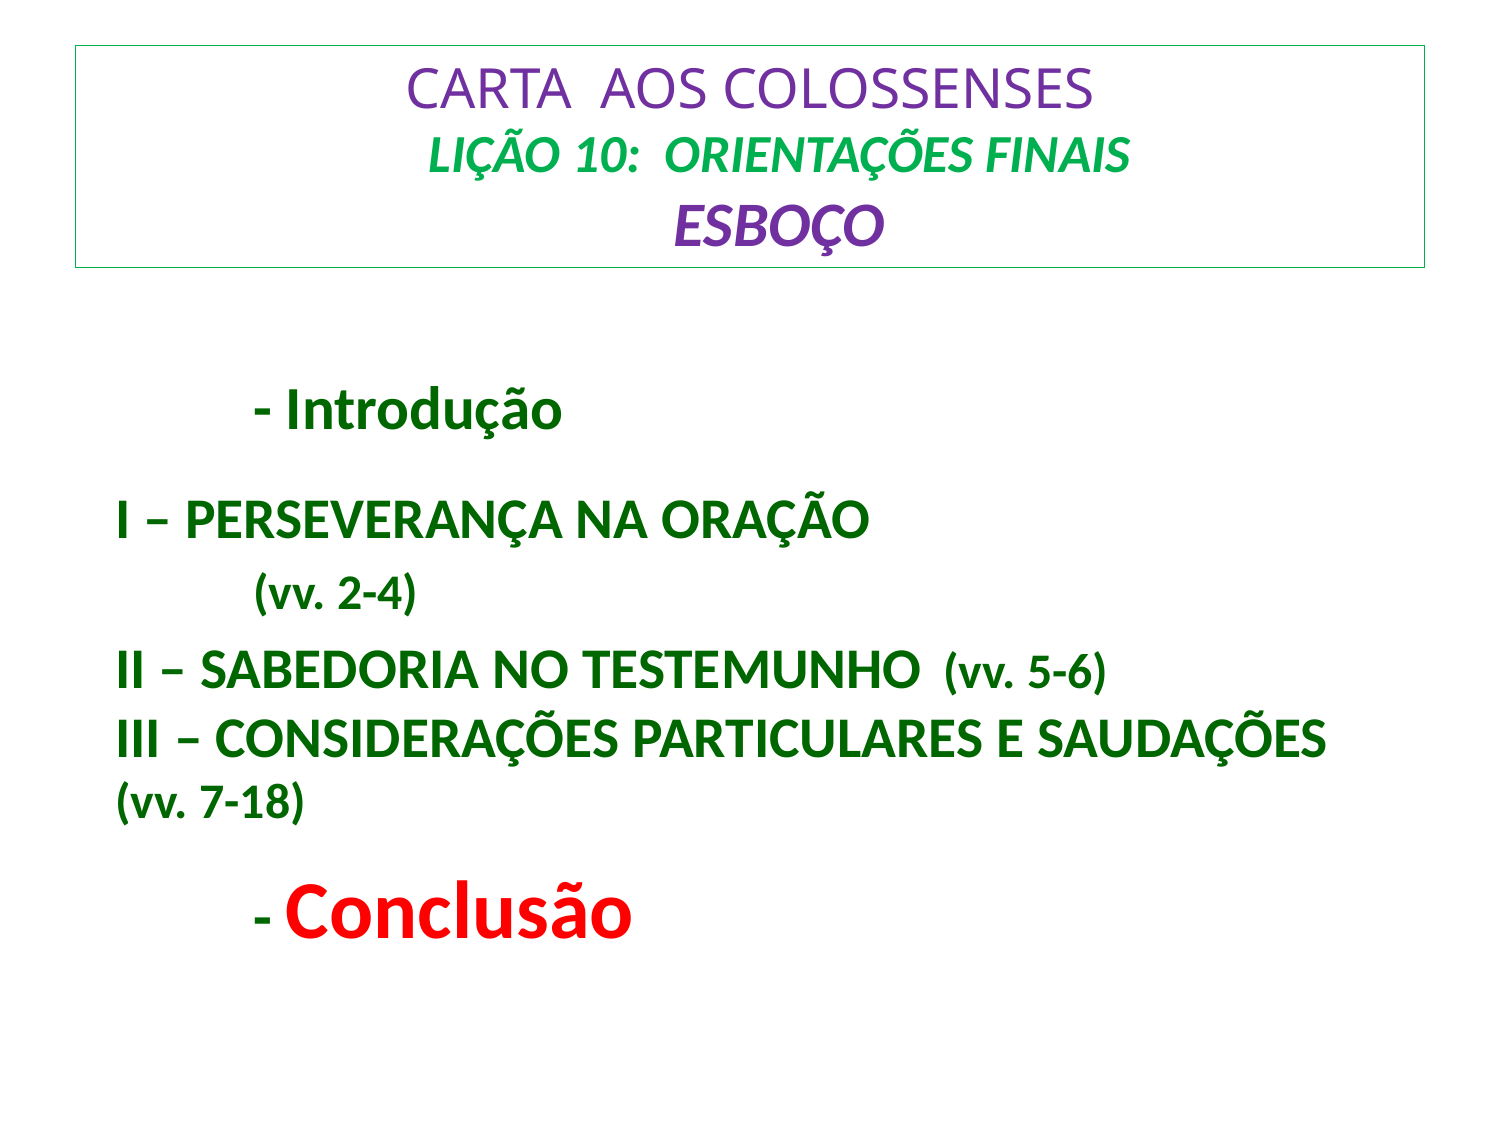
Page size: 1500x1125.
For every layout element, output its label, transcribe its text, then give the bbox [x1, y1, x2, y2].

list - Introdução I – PERSEVERANÇA NA ORAÇÃO (vv. 2-4) II – SABEDORIA NO TESTEMUNHO (vv. 5-6) III – CONSIDERAÇÕES PARTICULARES E SAUDAÇÕES (vv. 7-18) - Conclusão [100, 314, 1424, 975]
title CARTA AOS COLOSSENSES LIÇÃO 10: ORIENTAÇÕES FINAIS ESBOÇO [75, 45, 1425, 268]
